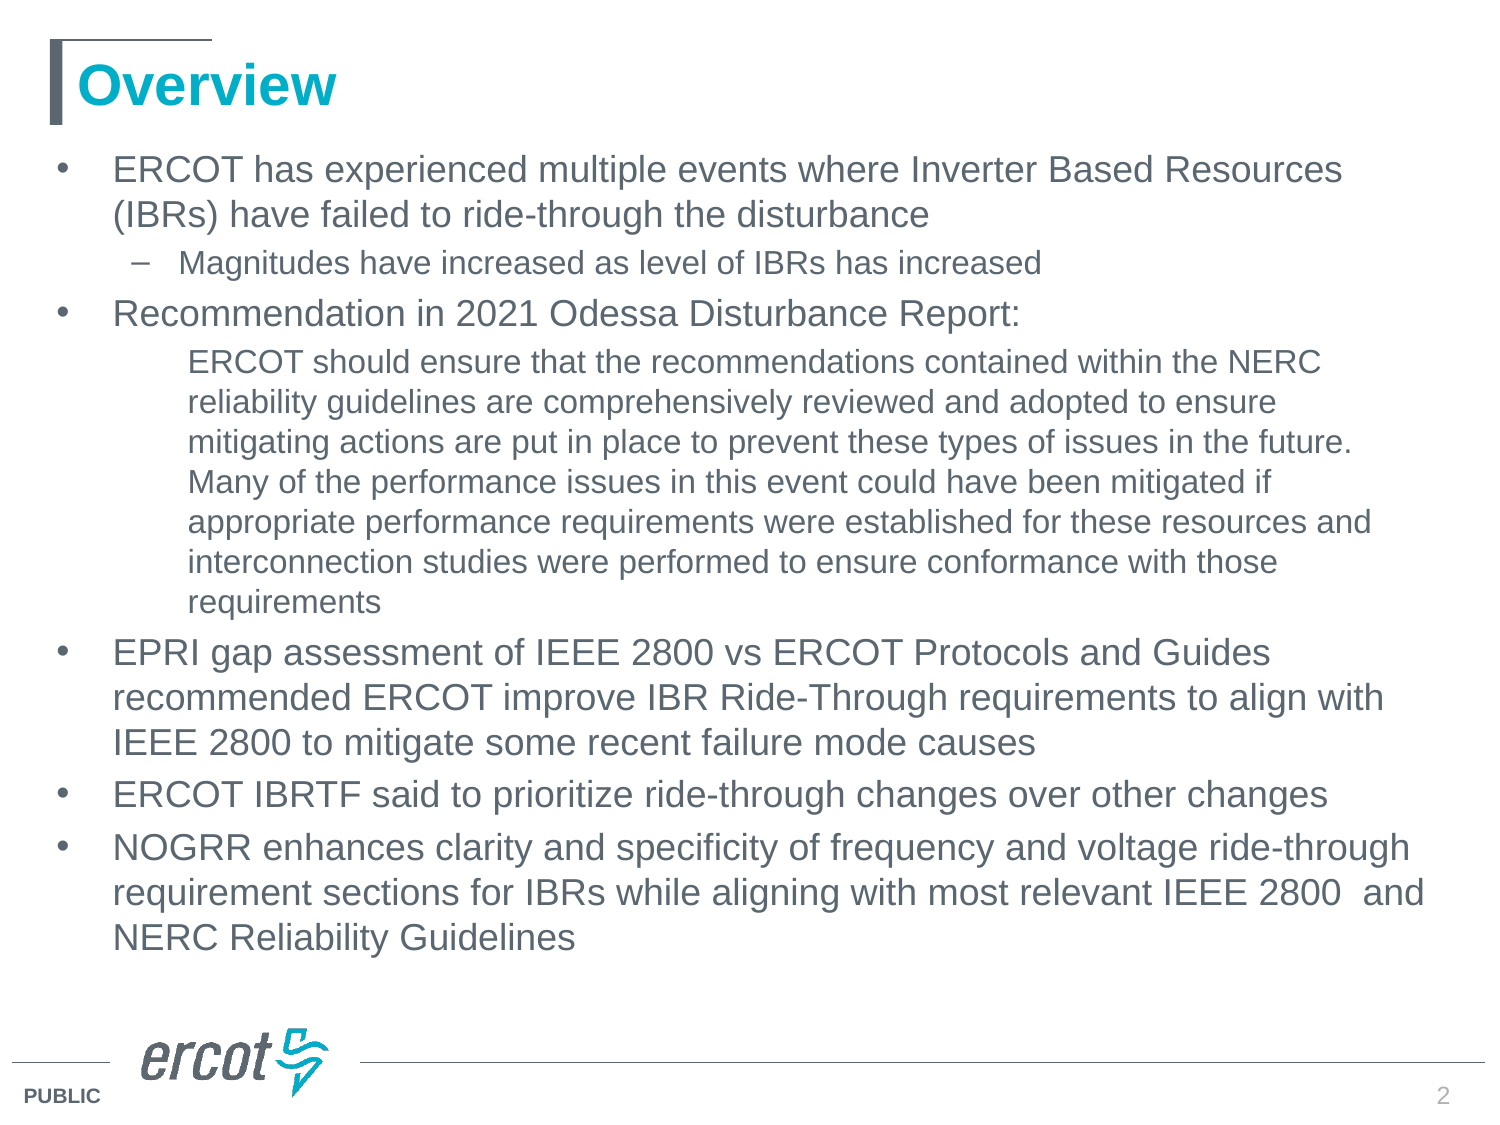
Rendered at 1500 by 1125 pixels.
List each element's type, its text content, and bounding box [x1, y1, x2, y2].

picture [137, 1024, 332, 1100]
title Overview [62, 39, 1450, 125]
list ERCOT has experienced multiple events where Inverter Based Resources (IBRs) have failed to ride-through the disturbance Magnitudes have increased as level of IBRs has increased Recommendation in 2021 Odessa Disturbance Report: ERCOT should ensure that the recommendations contained within the NERC reliability guidelines are comprehensively reviewed and adopted to ensure mitigating actions are put in place to prevent these types of issues in the future. Many of the performance issues in this event could have been mitigated if appropriate performance requirements were established for these resources and interconnection studies were performed to ensure conformance with those requirements EPRI gap assessment of IEEE 2800 vs ERCOT Protocols and Guides recommended ERCOT improve IBR Ride-Through requirements to align with IEEE 2800 to mitigate some recent failure mode causes ERCOT IBRTF said to prioritize ride-through changes over other changes NOGRR enhances clarity and specificity of frequency and voltage ride-through requirement sections for IBRs while aligning with most relevant IEEE 2800 and NERC Reliability Guidelines [41, 137, 1442, 988]
slide_number 2 [1400, 1076, 1488, 1113]
